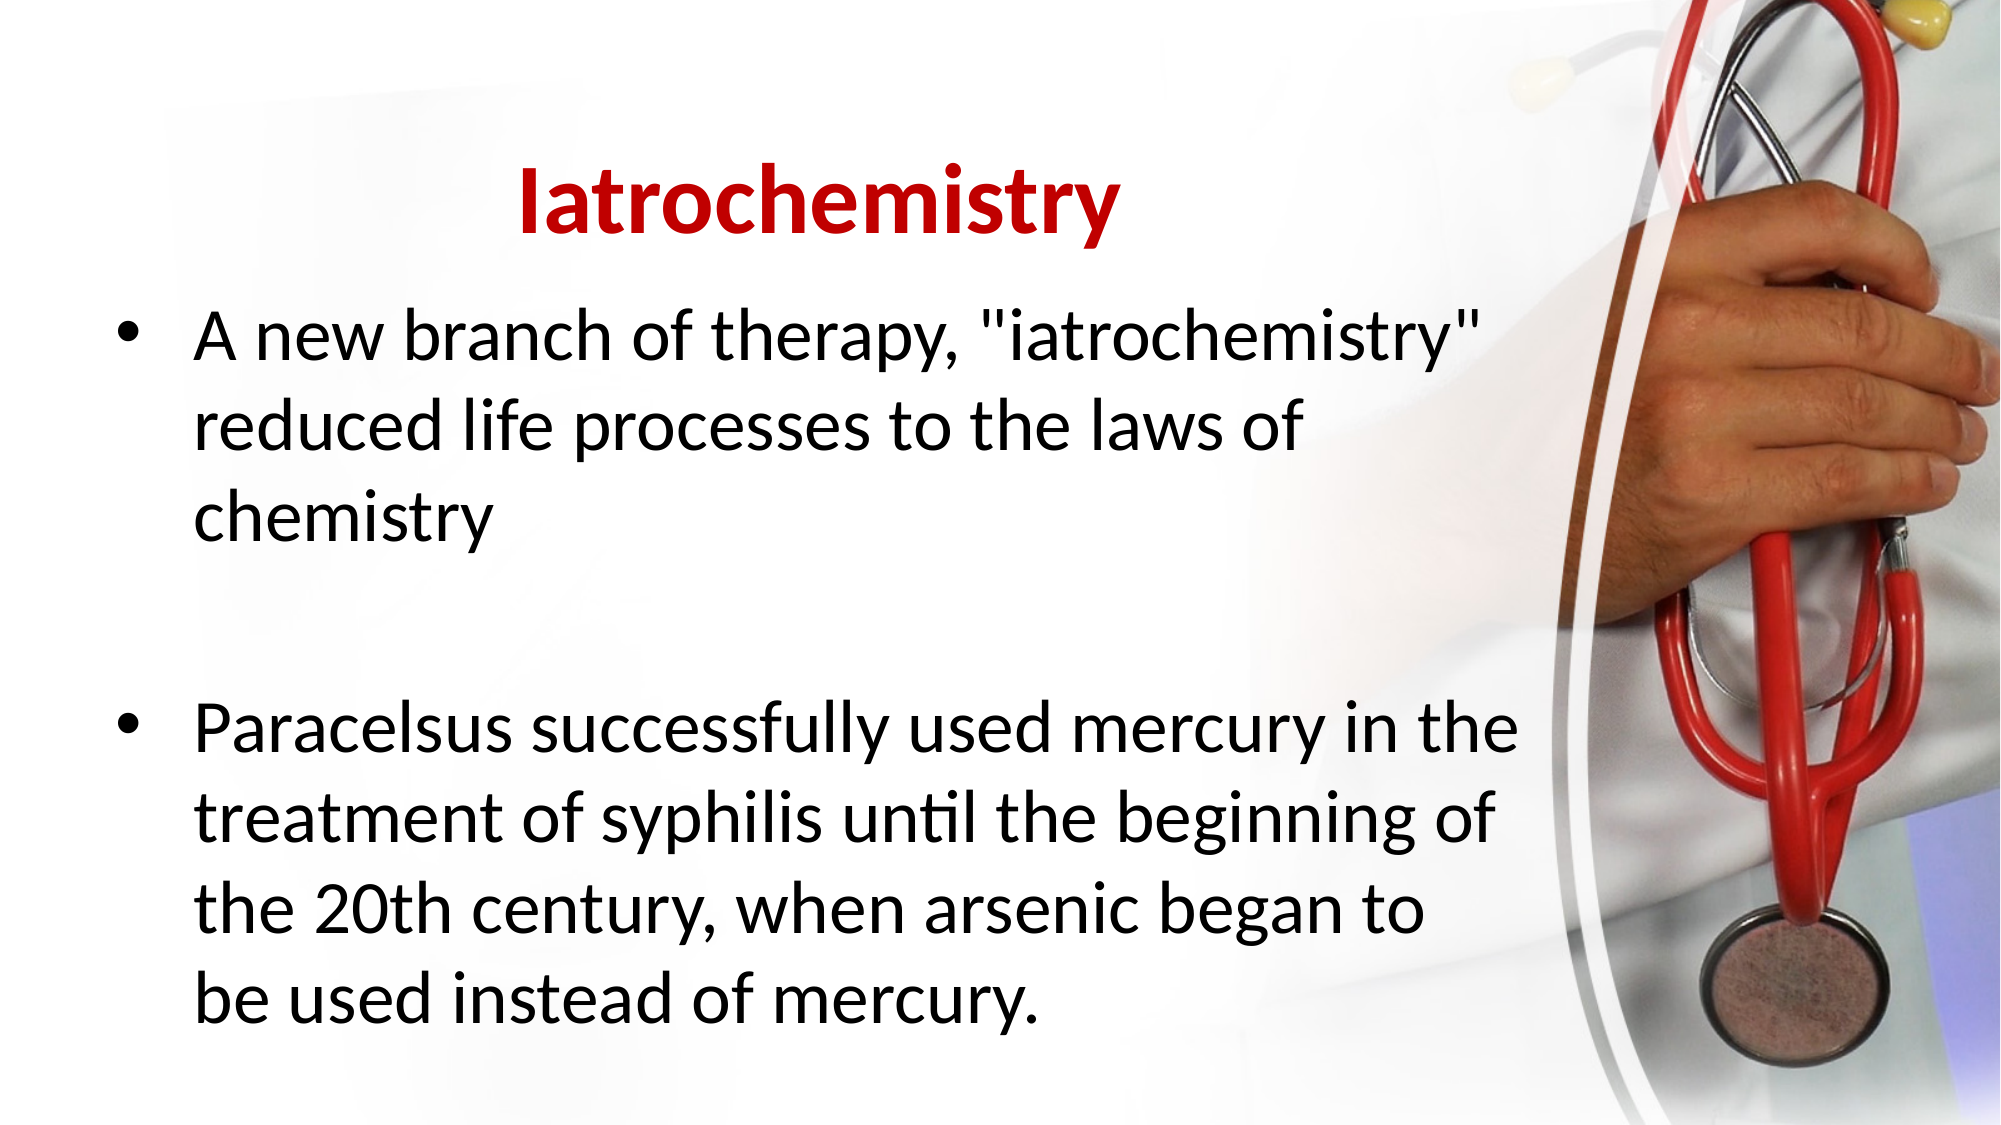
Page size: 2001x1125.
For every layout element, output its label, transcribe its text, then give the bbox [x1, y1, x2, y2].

title Iatrochemistry [99, 110, 1540, 278]
list A new branch of therapy, "iatrochemistry" reduced life processes to the laws of chemistry Paracelsus successfully used mercury in the treatment of syphilis until the beginning of the 20th century, when arsenic began to be used instead of mercury. [100, 277, 1537, 1068]
picture [0, 0, 2001, 1125]
